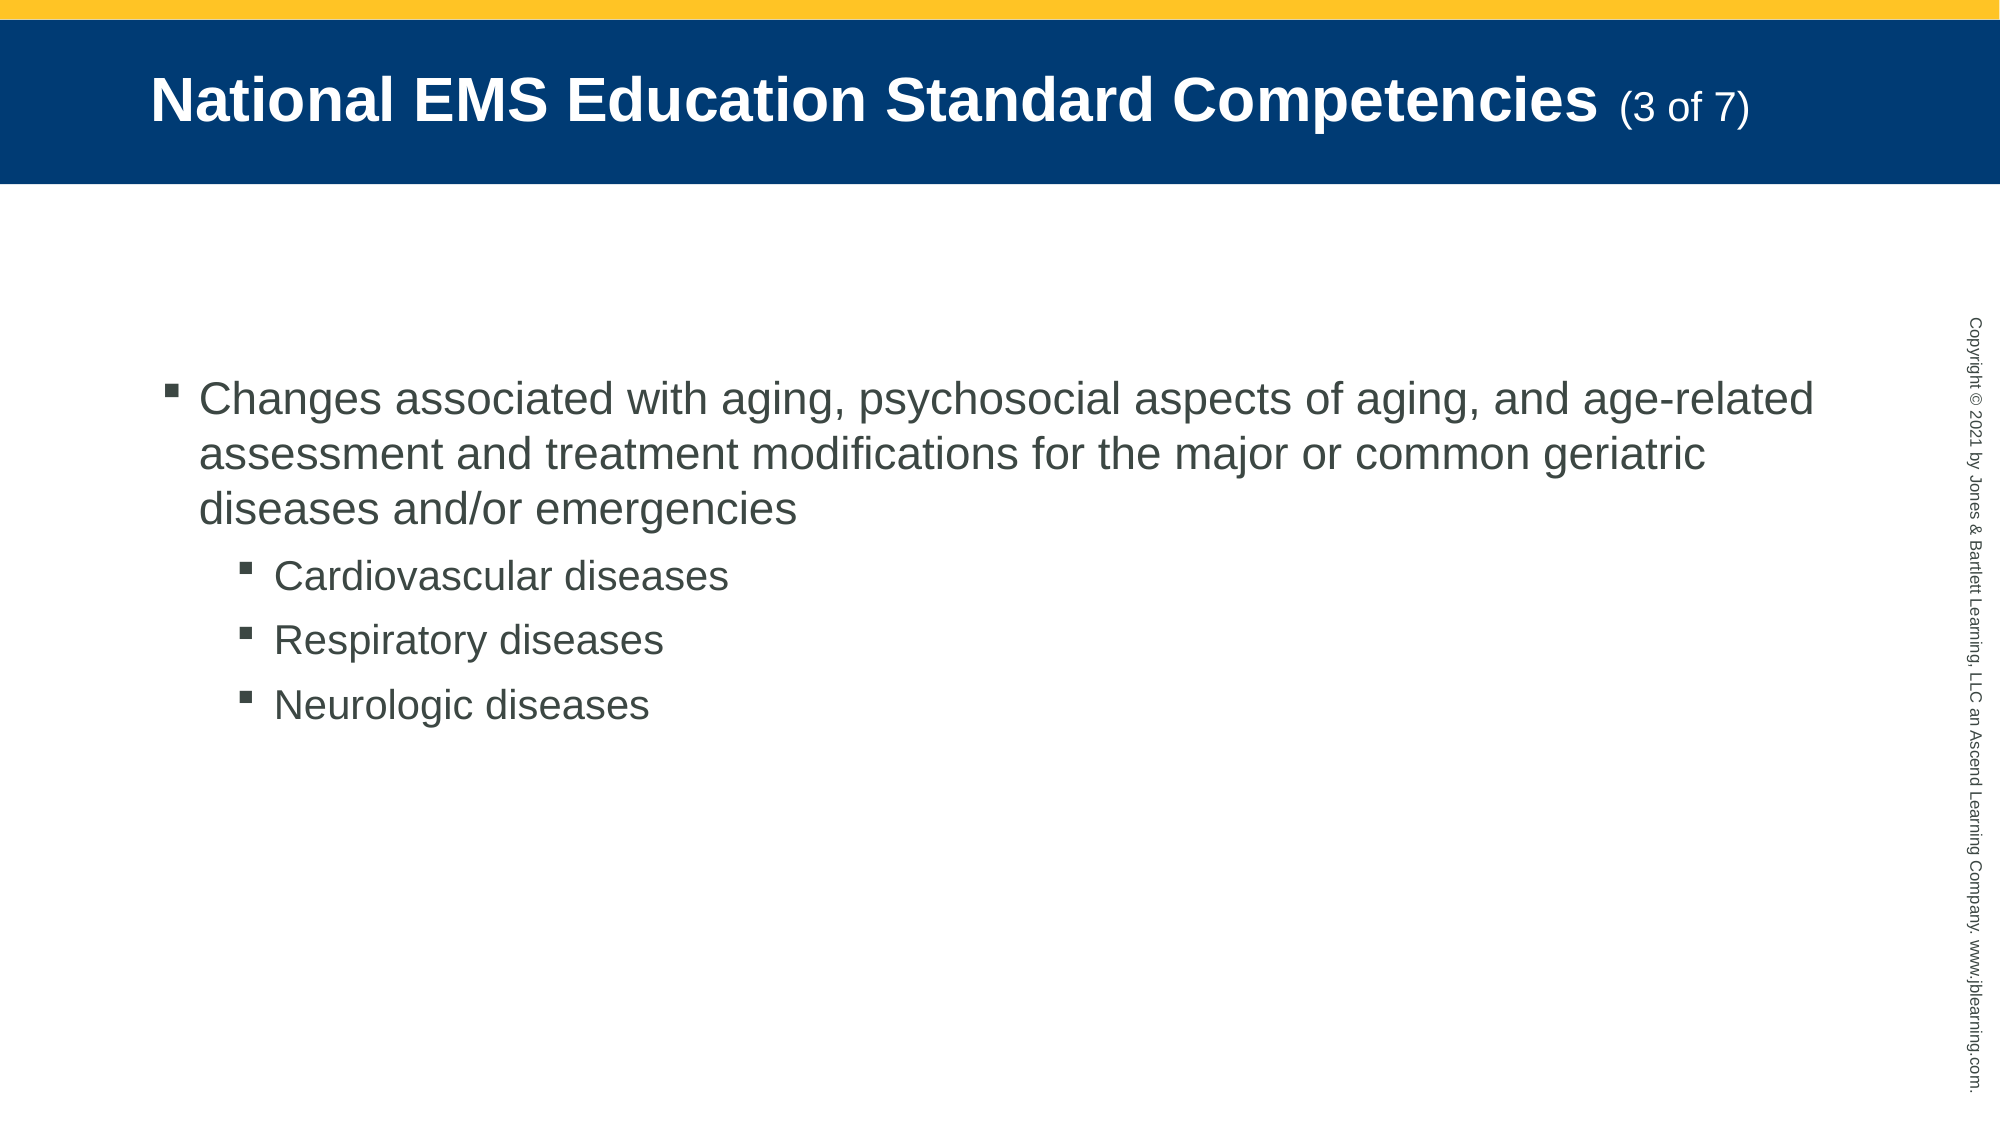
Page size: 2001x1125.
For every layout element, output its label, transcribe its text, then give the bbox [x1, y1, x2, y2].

list Changes associated with aging, psychosocial aspects of aging, and age-related assessment and treatment modifications for the major or common geriatric diseases and/or emergencies Cardiovascular diseases Respiratory diseases Neurologic diseases [146, 361, 1859, 1016]
title National EMS Education Standard Competencies (3 of 7) [0, 20, 2000, 185]
